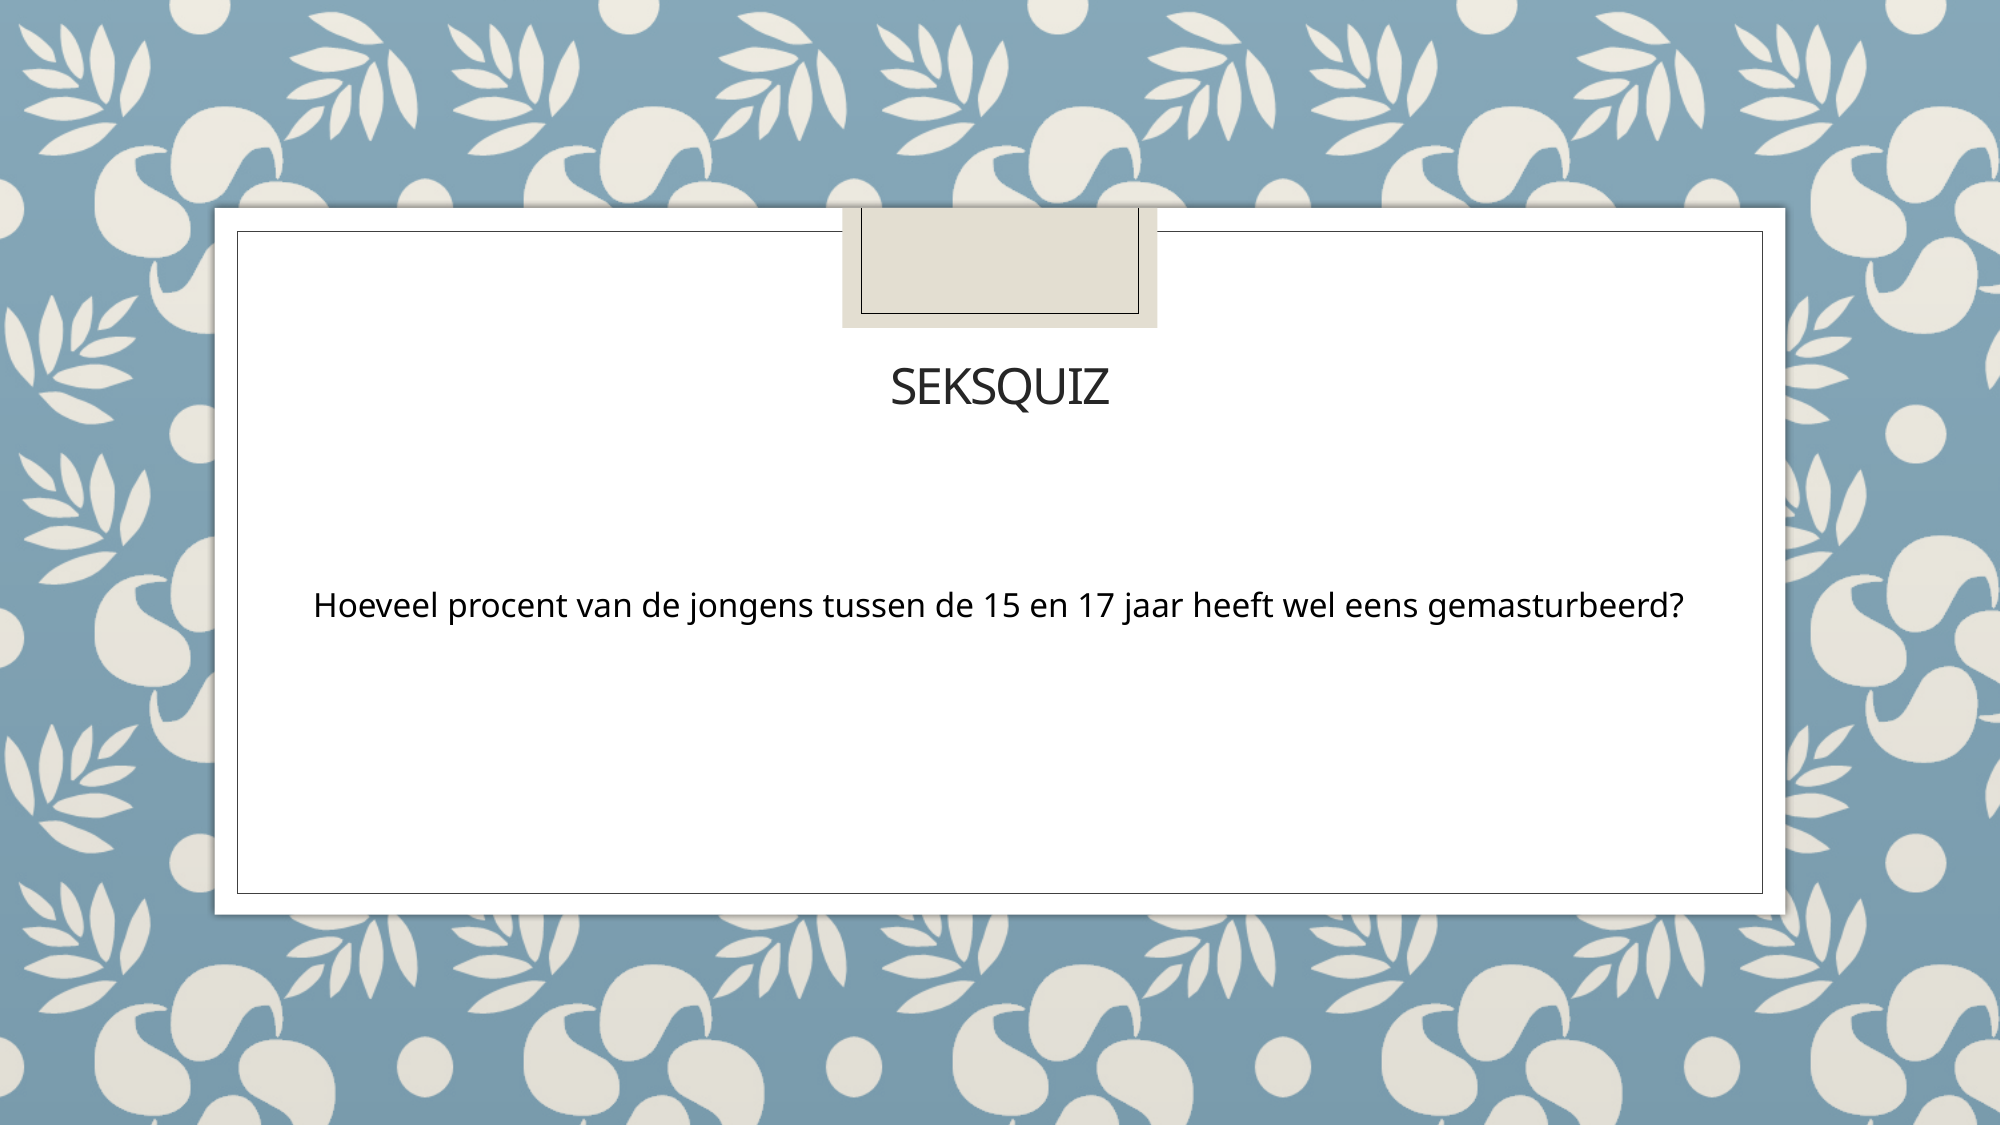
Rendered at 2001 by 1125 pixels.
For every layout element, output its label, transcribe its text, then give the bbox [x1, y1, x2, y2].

title Seksquiz [256, 343, 1745, 437]
list Hoeveel procent van de jongens tussen de 15 en 17 jaar heeft wel eens gemasturbeerd? [256, 576, 1744, 652]
